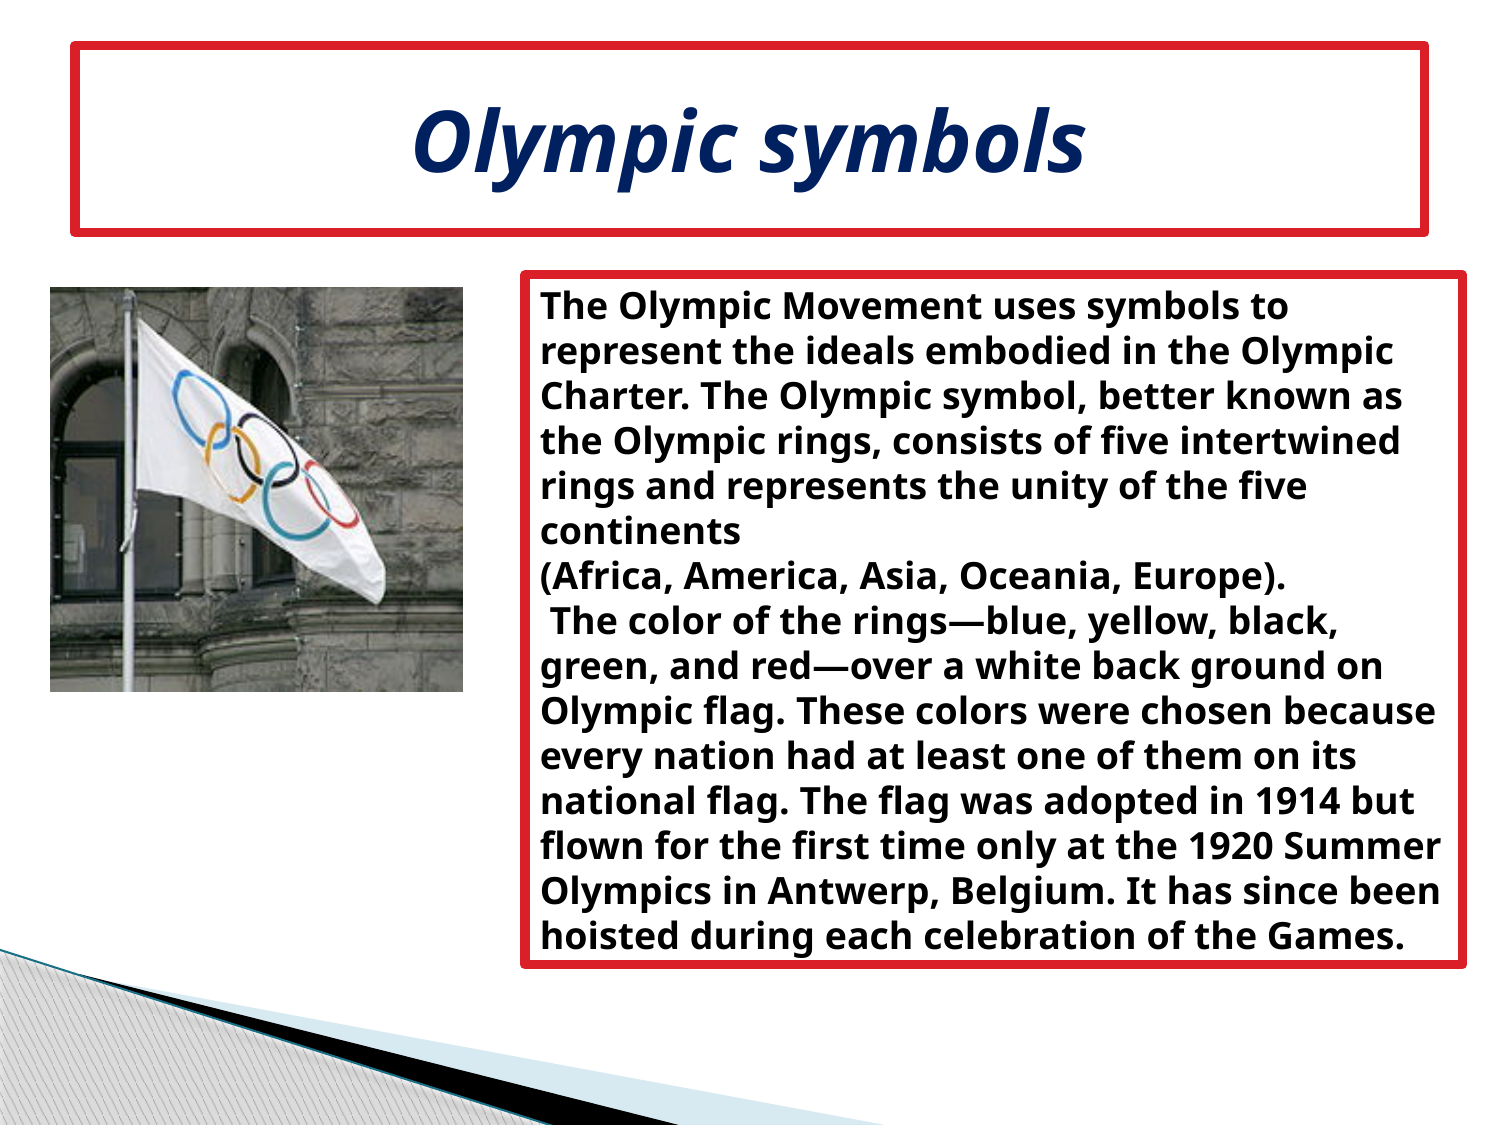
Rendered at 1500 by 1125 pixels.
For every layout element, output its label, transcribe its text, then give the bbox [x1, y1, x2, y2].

title Olympic symbols [70, 41, 1429, 237]
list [49, 287, 463, 692]
text_box The Olympic Movement uses symbols to represent the ideals embodied in the Olympic Charter. The Olympic symbol, better known as the Olympic rings, consists of five intertwined rings and represents the unity of the five continents (Africa, America, Asia, Oceania, Europe). The color of the rings—blue, yellow, black, green, and red—over a white back ground on Olympic flag. These colors were chosen because every nation had at least one of them on its national flag. The flag was adopted in 1914 but flown for the first time only at the 1920 Summer Olympics in Antwerp, Belgium. It has since been hoisted during each celebration of the Games. [520, 270, 1467, 969]
